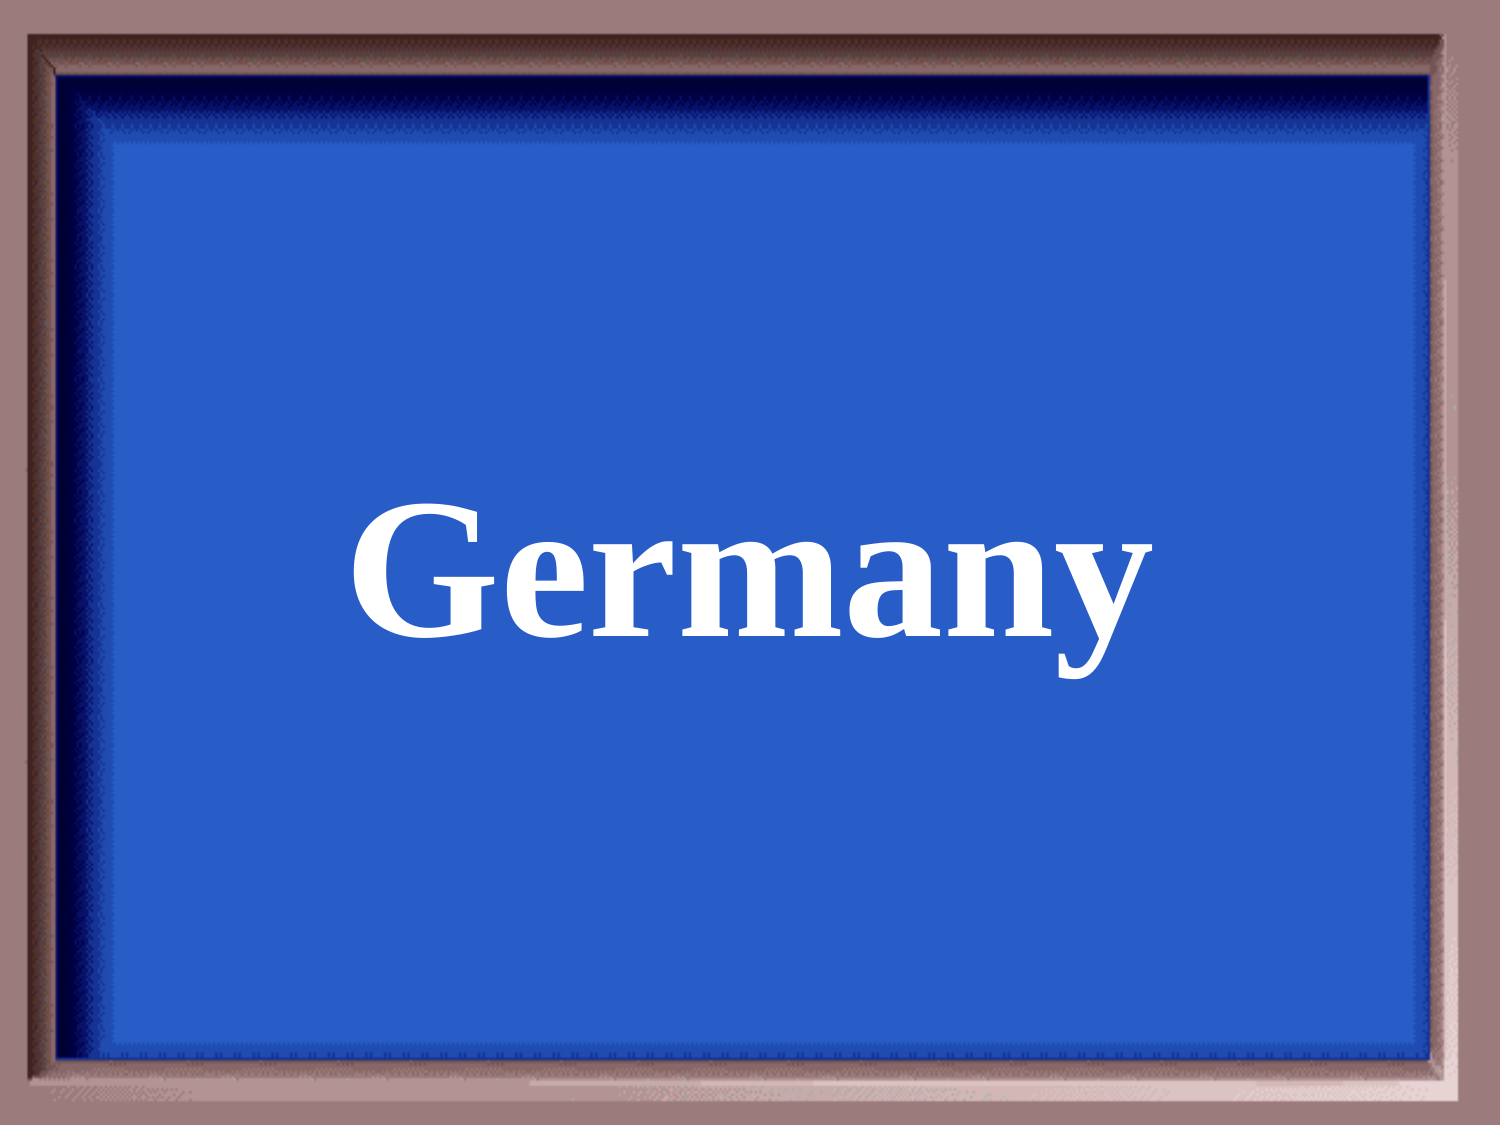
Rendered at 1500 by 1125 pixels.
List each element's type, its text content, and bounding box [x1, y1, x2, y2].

title Germany [112, 462, 1388, 650]
picture [0, 0, 1500, 1125]
